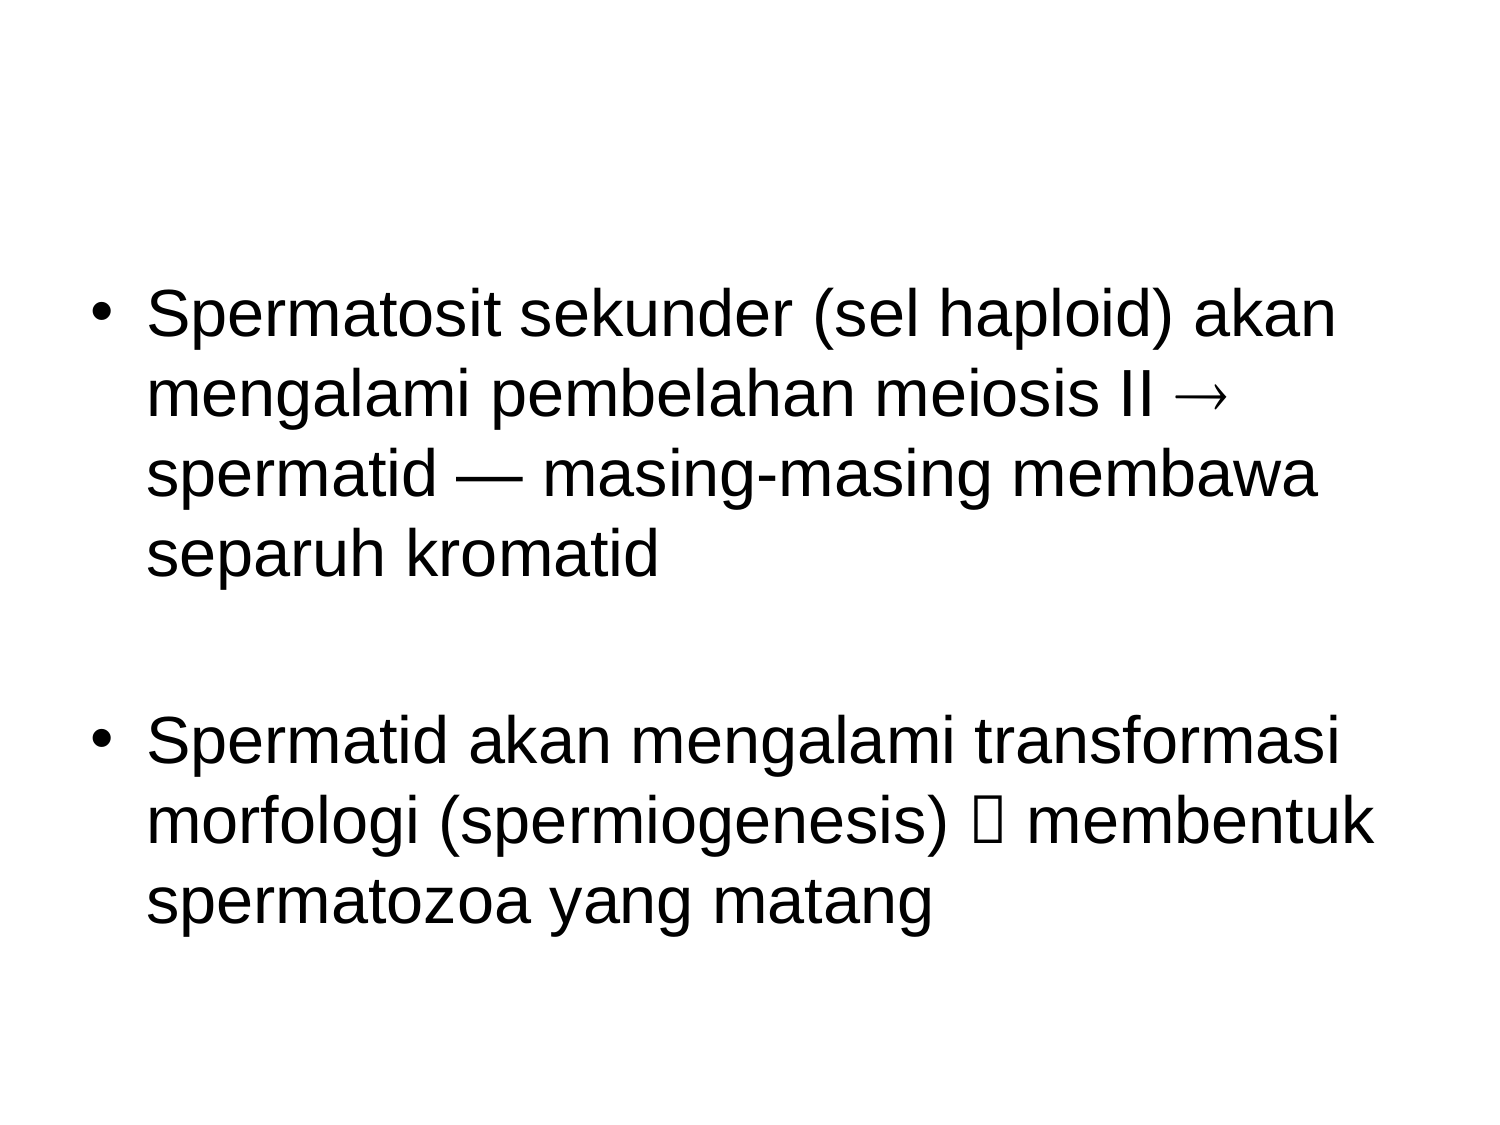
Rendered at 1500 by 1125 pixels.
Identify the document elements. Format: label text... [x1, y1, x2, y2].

list Spermatosit sekunder (sel haploid) akan mengalami pembelahan meiosis II  spermatid — masing-masing membawa separuh kromatid Spermatid akan mengalami transformasi morfologi (spermiogenesis)  membentuk spermatozoa yang matang [75, 262, 1425, 1005]
